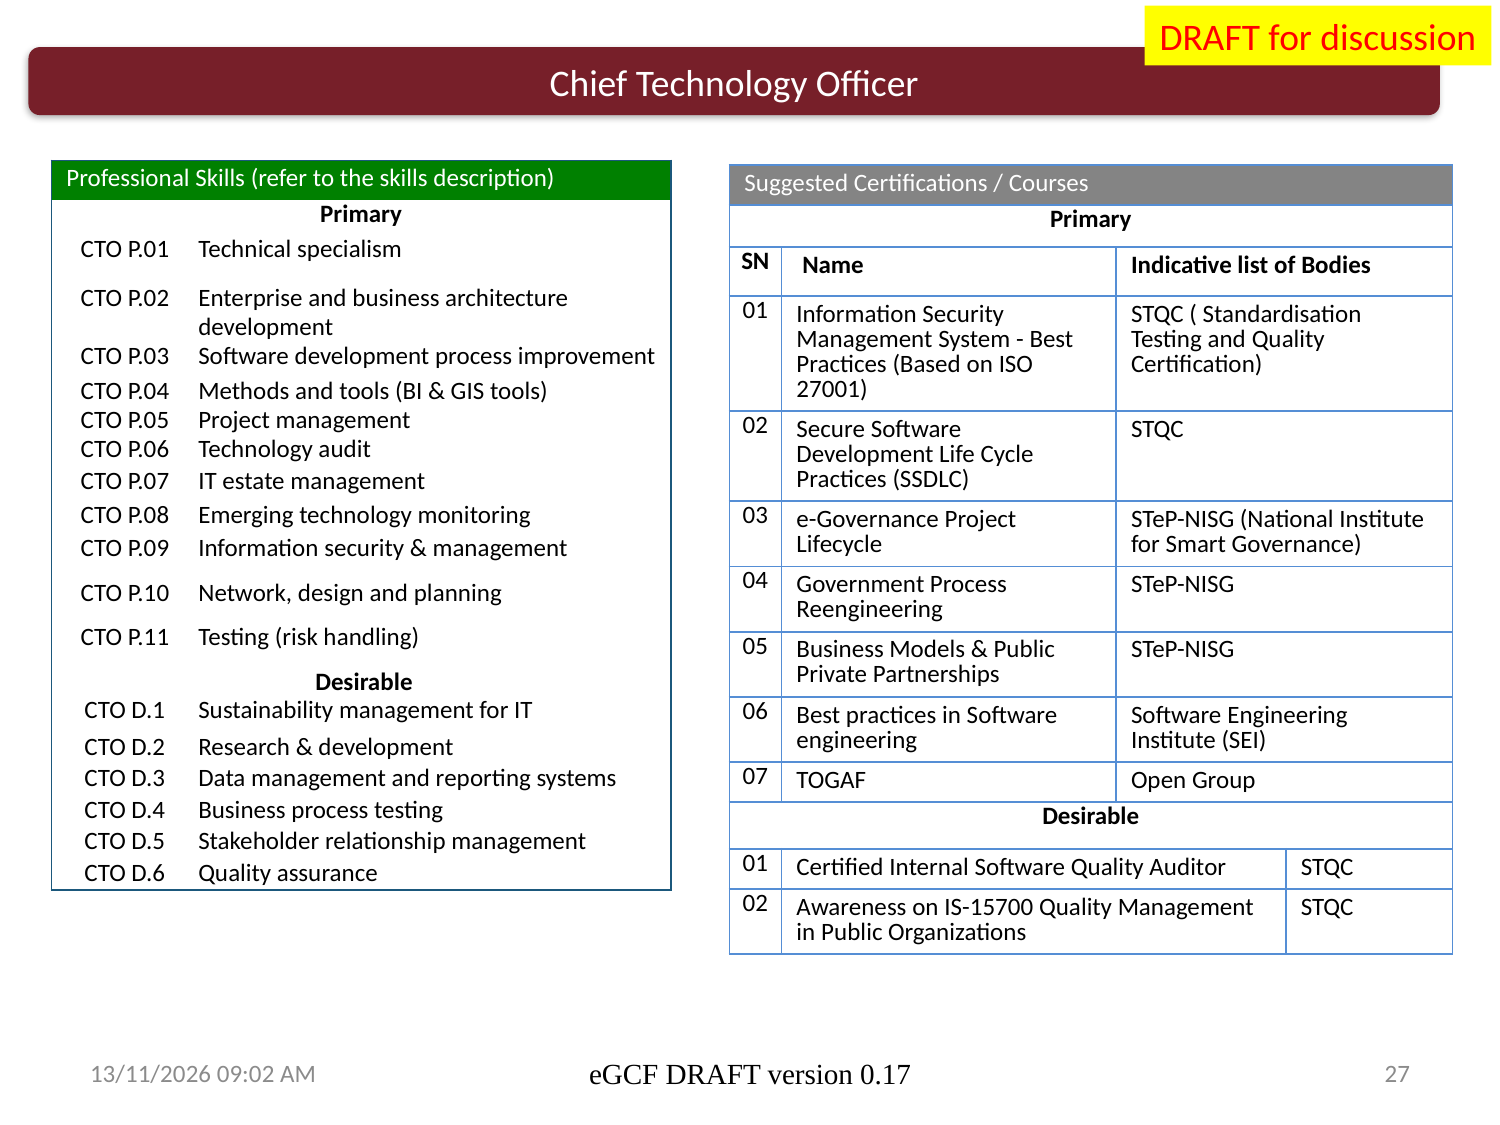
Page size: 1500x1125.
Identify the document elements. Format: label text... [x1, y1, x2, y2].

table_cell STQC [1287, 850, 1452, 888]
table_cell Methods and tools (BI & GIS tools) [198, 377, 670, 406]
table_cell CTO P.09 [52, 534, 198, 579]
text_box DRAFT for discussion [1144, 5, 1492, 66]
table_cell Business Models & Public Private Partnerships [782, 633, 1115, 696]
table_cell STQC ( Standardisation Testing and Quality Certification) [1117, 297, 1452, 410]
table_cell Government Process Reengineering [782, 567, 1115, 631]
table_cell Certified Internal Software Quality Auditor [782, 850, 1285, 888]
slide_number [75, 1042, 425, 1103]
table_cell Emerging technology monitoring [198, 501, 670, 534]
table_cell Indicative list of Bodies [1117, 248, 1452, 295]
table_cell CTO P.10 [52, 579, 198, 623]
table_cell Testing (risk handling) [198, 623, 670, 668]
table_cell Information security & management [198, 534, 670, 579]
table_cell CTO D.3 [52, 764, 198, 796]
table_cell 07 [730, 763, 781, 801]
text_box Chief Technology Officer [27, 46, 1441, 116]
table_cell 05 [730, 633, 781, 696]
table_cell Desirable [52, 668, 670, 697]
table_cell Software Engineering Institute (SEI) [1117, 698, 1452, 761]
table_cell CTO D.5 [52, 827, 198, 859]
table_cell CTO D.6 [52, 859, 198, 889]
table_cell Technology audit [198, 435, 670, 467]
table_cell CTO P.08 [52, 501, 198, 534]
table_cell 02 [730, 412, 781, 500]
table_cell STQC [1117, 412, 1452, 500]
table_cell Information Security Management System - Best Practices (Based on ISO 27001) [782, 297, 1115, 410]
table_cell Research & development [198, 733, 670, 764]
table_cell CTO D.4 [52, 796, 198, 827]
table_cell CTO P.06 [52, 435, 198, 467]
table_cell Sustainability management for IT [198, 697, 670, 733]
table_cell Desirable [730, 803, 1452, 848]
table_cell 02 [730, 890, 781, 953]
table_cell CTO P.03 [52, 342, 198, 377]
table_cell 01 [730, 297, 781, 410]
table_cell CTO P.01 [52, 235, 198, 284]
table_cell Best practices in Software engineering [782, 698, 1115, 761]
table_cell Data management and reporting systems [198, 764, 670, 796]
table_cell STQC [1287, 890, 1452, 953]
table_cell CTO P.05 [52, 406, 198, 435]
table_header Professional Skills (refer to the skills description) [52, 161, 670, 200]
table_cell Network, design and planning [198, 579, 670, 623]
table_cell Primary [730, 206, 1452, 246]
table_cell Secure Software Development Life Cycle Practices (SSDLC) [782, 412, 1115, 500]
table_cell 06 [730, 698, 781, 761]
table_cell Business process testing [198, 796, 670, 827]
table_cell Stakeholder relationship management [198, 827, 670, 859]
table_cell 04 [730, 567, 781, 631]
slide_number 27 [1074, 1042, 1425, 1103]
table_cell Project management [198, 406, 670, 435]
table_cell 03 [730, 502, 781, 566]
table_cell Open Group [1117, 763, 1452, 801]
table_cell CTO P.11 [52, 623, 198, 668]
table_cell Name [782, 248, 1115, 295]
table_cell CTO D.1 [52, 697, 198, 733]
table_cell Primary [52, 200, 670, 235]
table_cell TOGAF [782, 763, 1115, 801]
table_cell CTO P.04 [52, 377, 198, 406]
table_cell CTO P.02 [52, 284, 198, 342]
table_cell 01 [730, 850, 781, 888]
table_cell Awareness on IS-15700 Quality Management in Public Organizations [782, 890, 1285, 953]
table_cell Quality assurance [198, 859, 670, 889]
table_cell CTO P.07 [52, 467, 198, 501]
table_cell CTO D.2 [52, 733, 198, 764]
table_cell Enterprise and business architecture development [198, 284, 670, 342]
table_header Suggested Certifications / Courses [730, 166, 1452, 204]
table_cell STeP-NISG [1117, 567, 1452, 631]
table_cell STeP-NISG [1117, 633, 1452, 696]
table_cell STeP-NISG (National Institute for Smart Governance) [1117, 502, 1452, 566]
table_cell Software development process improvement [198, 342, 670, 377]
table_cell Technical specialism [198, 235, 670, 284]
table_cell e-Governance Project Lifecycle [782, 502, 1115, 566]
footer eGCF DRAFT version 0.17 [512, 1042, 988, 1103]
table_cell IT estate management [198, 467, 670, 501]
table_cell SN [730, 248, 781, 295]
